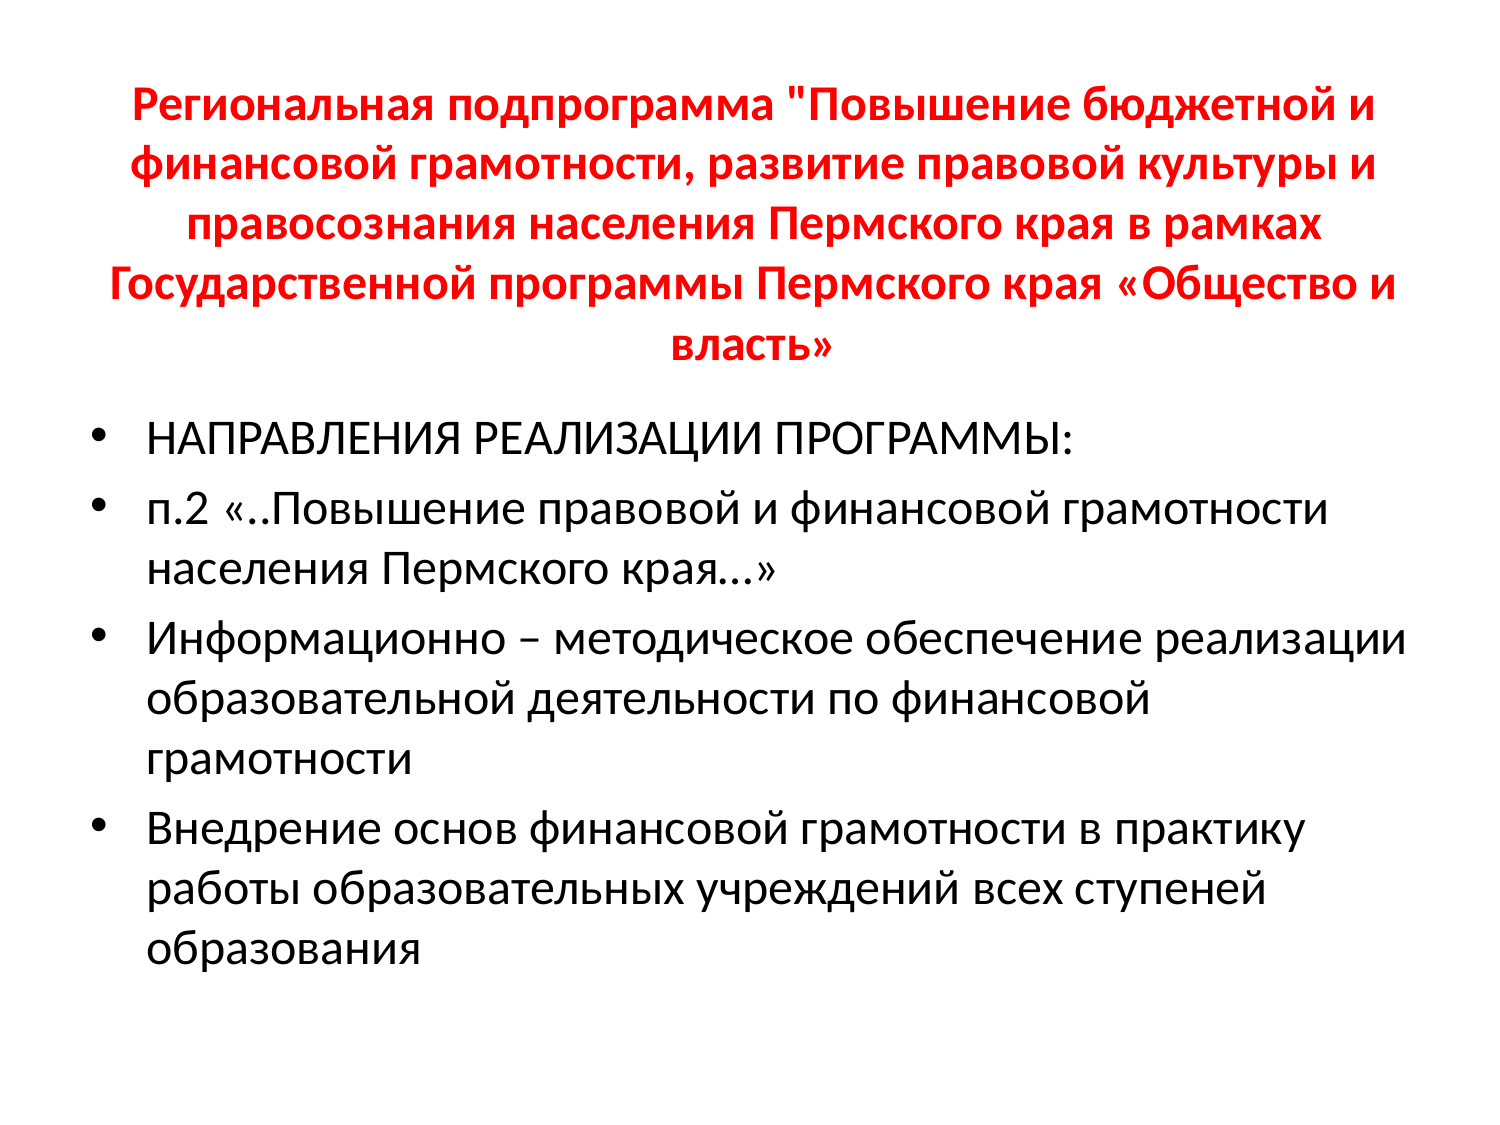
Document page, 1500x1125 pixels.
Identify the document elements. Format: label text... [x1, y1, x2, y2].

title Региональная подпрограмма "Повышение бюджетной и финансовой грамотности, развитие правовой культуры и правосознания населения Пермского края в рамках Государственной программы Пермского края «Общество и власть» [79, 66, 1430, 374]
list НАПРАВЛЕНИЯ РЕАЛИЗАЦИИ ПРОГРАММЫ: п.2 «..Повышение правовой и финансовой грамотности населения Пермского края…» Информационно – методическое обеспечение реализации образовательной деятельности по финансовой грамотности Внедрение основ финансовой грамотности в практику работы образовательных учреждений всех ступеней образования [75, 397, 1425, 1005]
